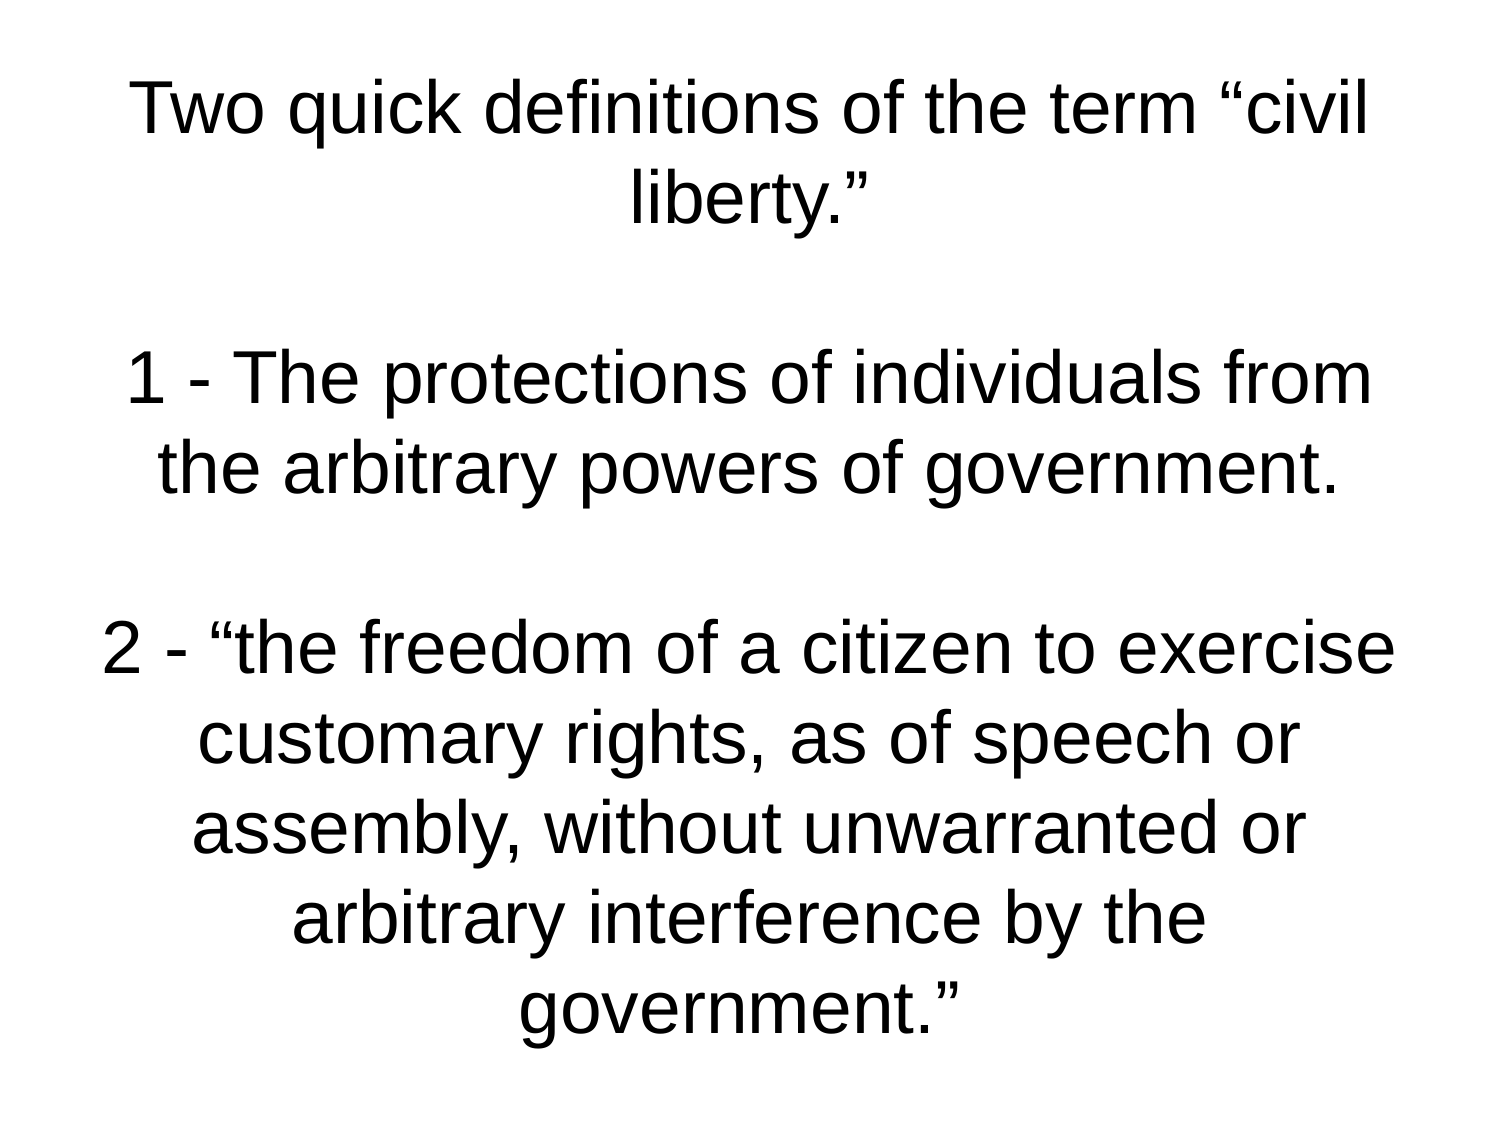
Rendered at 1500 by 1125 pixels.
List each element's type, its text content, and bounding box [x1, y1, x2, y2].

title Two quick definitions of the term “civil liberty.” 1 - The protections of individuals from the arbitrary powers of government. 2 - “the freedom of a citizen to exercise customary rights, as of speech or assembly, without unwarranted or arbitrary interference by the government.” [74, 44, 1426, 1063]
